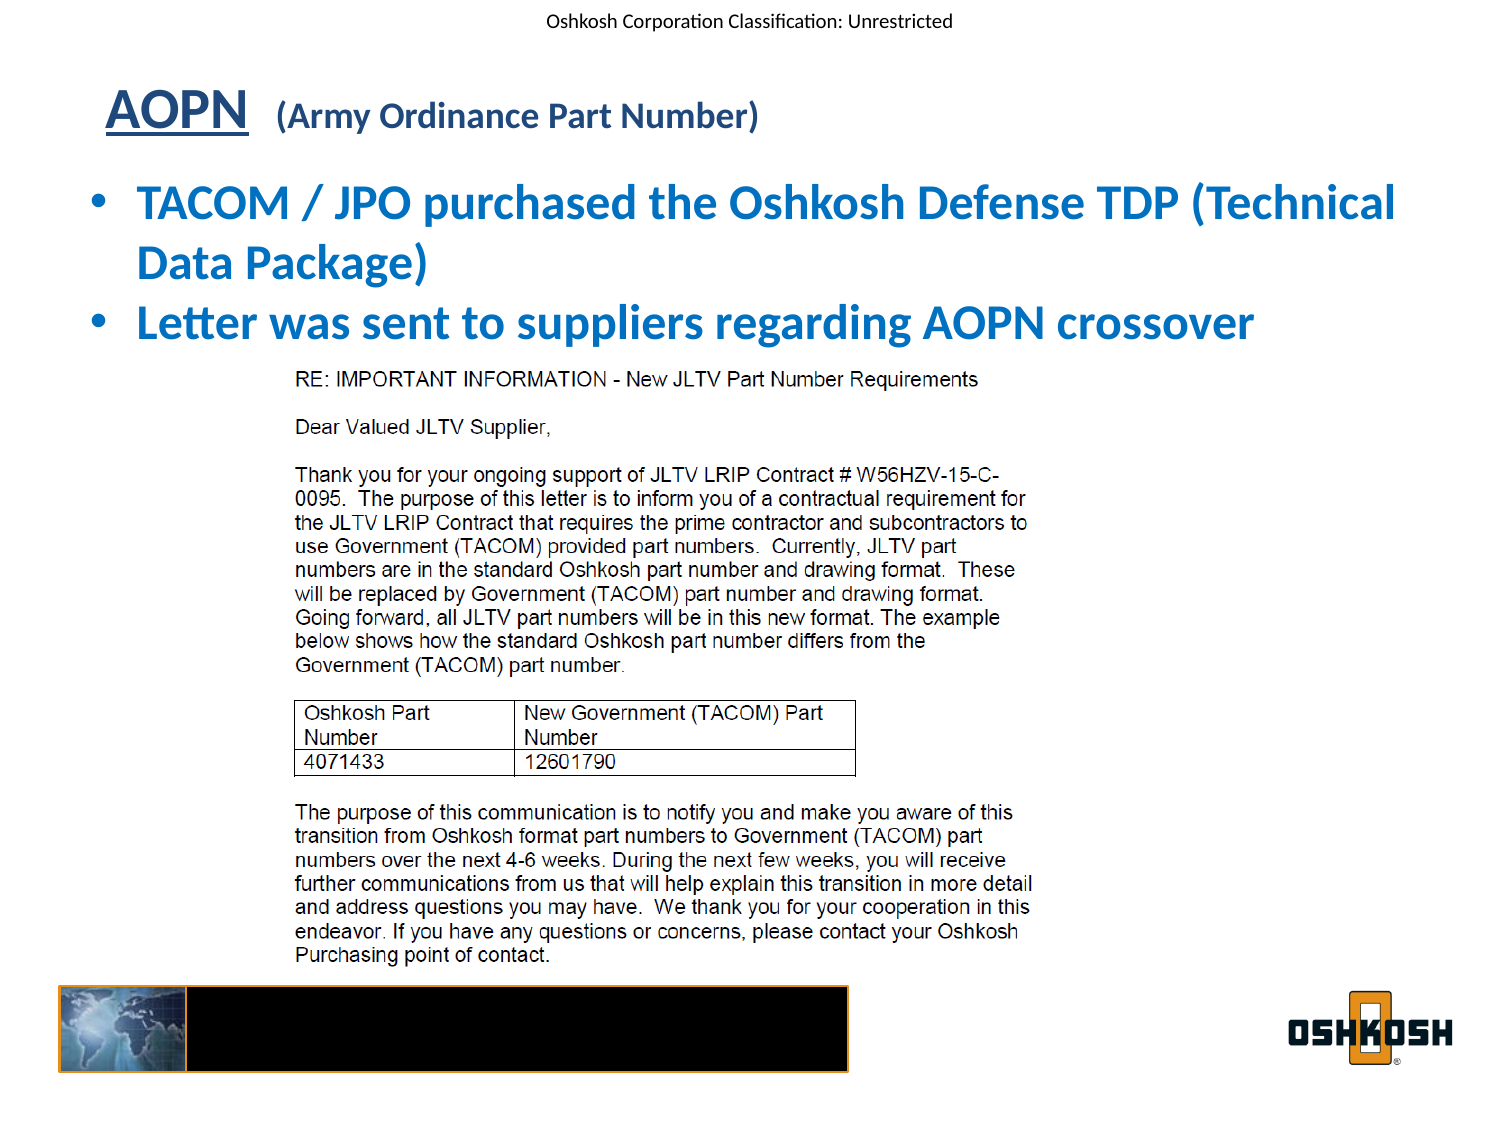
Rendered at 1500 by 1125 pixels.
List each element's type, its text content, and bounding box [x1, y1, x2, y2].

text_box AOPN (Army Ordinance Part Number) [91, 62, 775, 148]
text_box TACOM / JPO purchased the Oshkosh Defense TDP (Technical Data Package) Letter was sent to suppliers regarding AOPN crossover [74, 162, 1438, 358]
picture [1282, 984, 1457, 1070]
picture [274, 359, 1053, 985]
picture [61, 987, 185, 1071]
